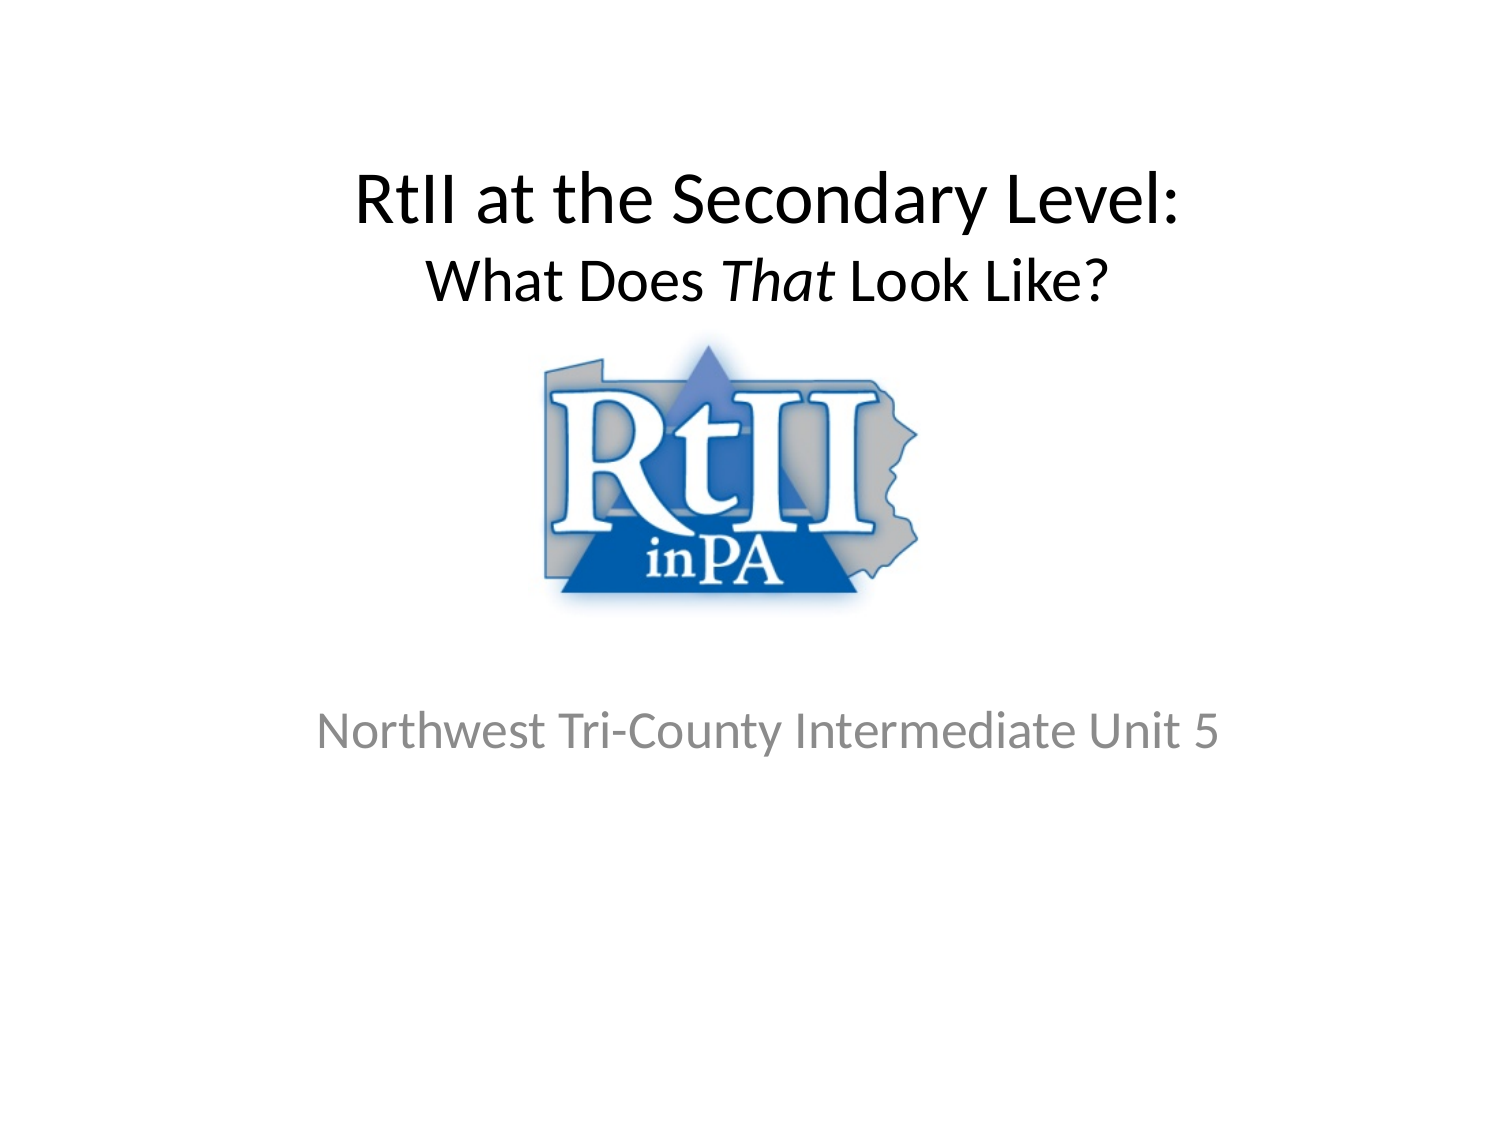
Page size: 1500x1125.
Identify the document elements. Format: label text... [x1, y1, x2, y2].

picture [528, 312, 926, 628]
subtitle Northwest Tri-County Intermediate Unit 5 [150, 687, 1388, 938]
title RtII at the Secondary Level: What Does That Look Like? [99, 125, 1438, 338]
